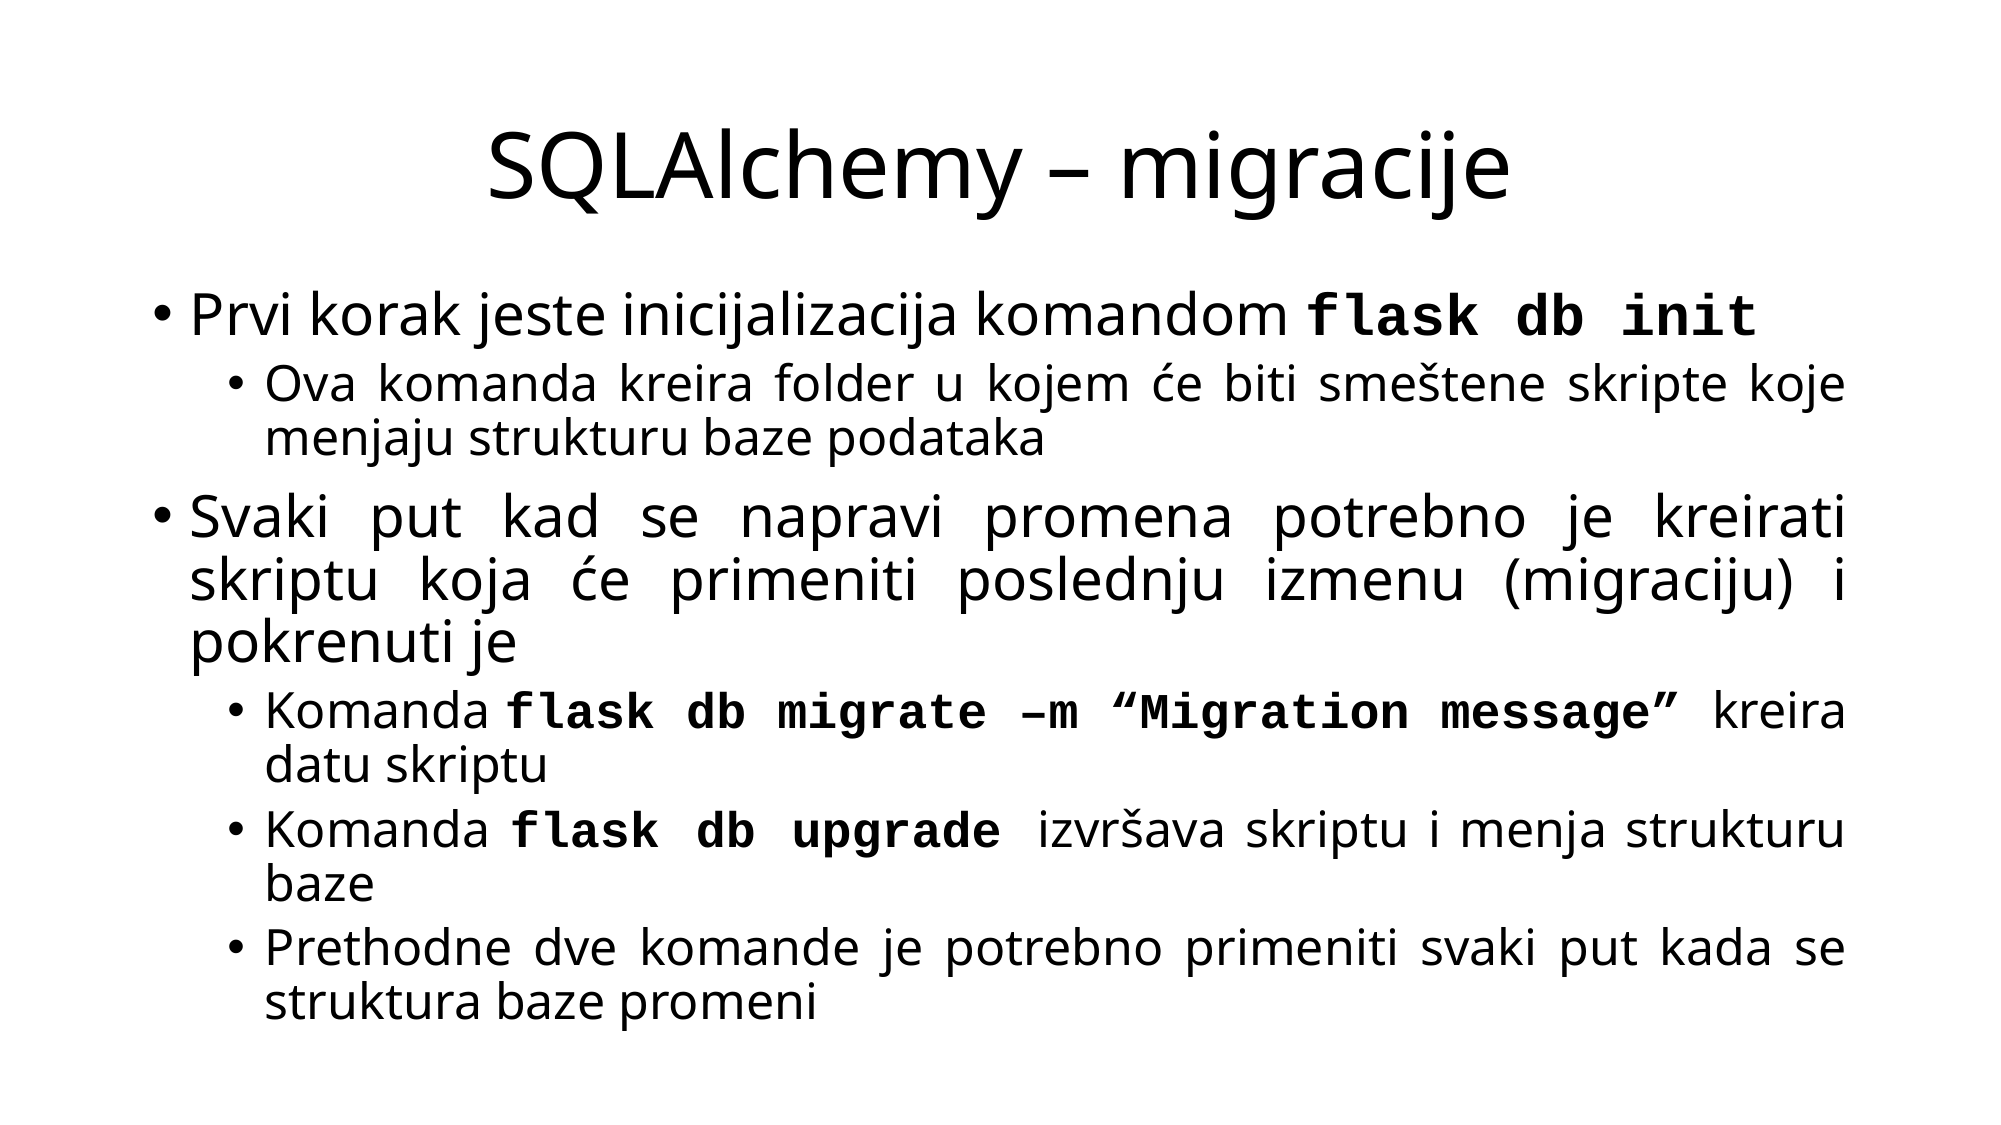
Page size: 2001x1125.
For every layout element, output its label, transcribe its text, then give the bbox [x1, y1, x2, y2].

list Prvi korak jeste inicijalizacija komandom flask db init Ova komanda kreira folder u kojem će biti smeštene skripte koje menjaju strukturu baze podataka Svaki put kad se napravi promena potrebno je kreirati skriptu koja će primeniti poslednju izmenu (migraciju) i pokrenuti je Komanda flask db migrate –m “Migration message” kreira datu skriptu Komanda flask db upgrade izvršava skriptu i menja strukturu baze Prethodne dve komande je potrebno primeniti svaki put kada se struktura baze promeni [137, 277, 1863, 1043]
title SQLAlchemy – migracije [137, 59, 1863, 277]
